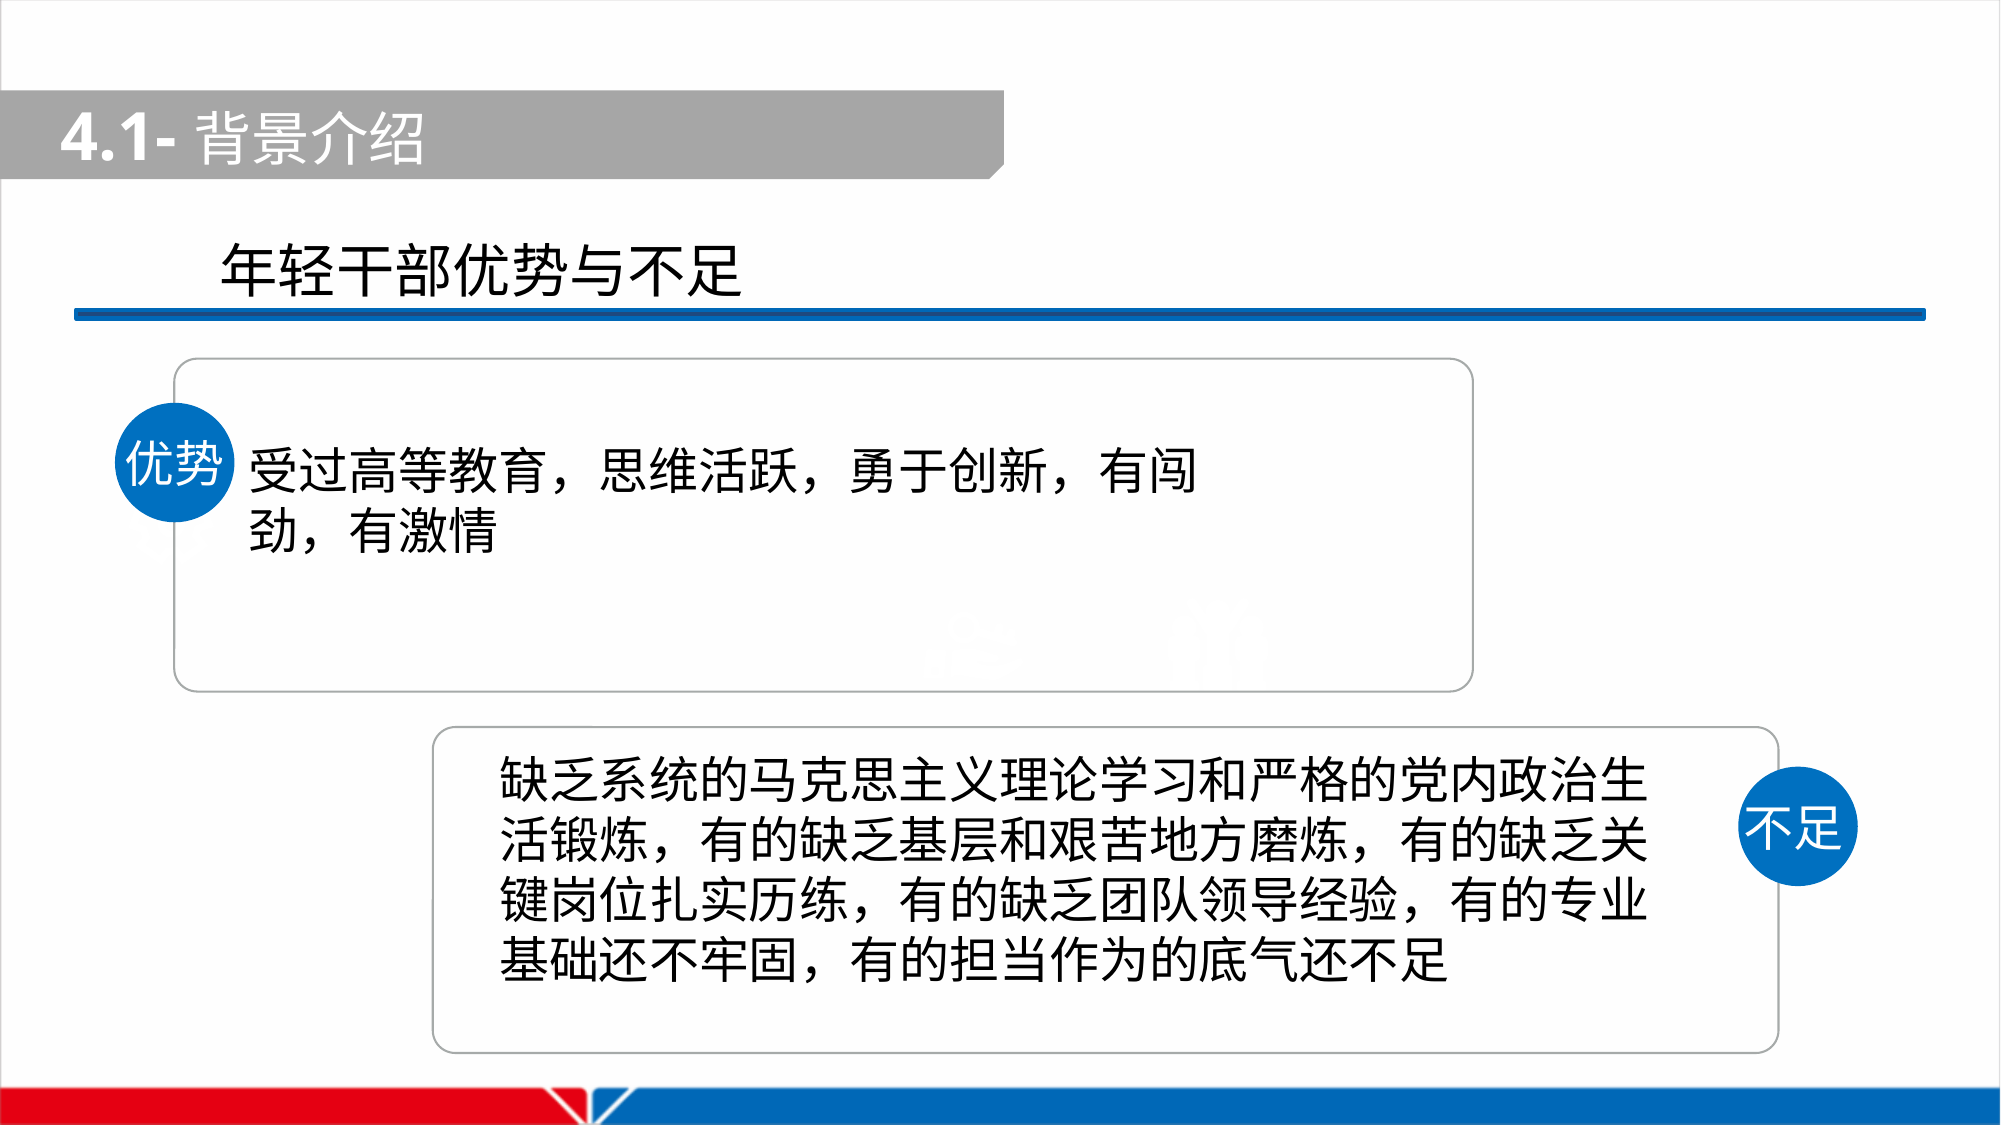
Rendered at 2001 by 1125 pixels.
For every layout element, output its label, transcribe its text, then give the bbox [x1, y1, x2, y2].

picture [0, 0, 2001, 1125]
text_box [128, 507, 174, 566]
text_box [0, 29, 2000, 248]
text_box 不足 [1739, 767, 1857, 886]
text_box 年轻干部优势与不足 [76, 259, 888, 306]
text_box [76, 309, 1924, 319]
text_box [174, 358, 1473, 692]
text_box 优势 [115, 403, 234, 522]
text_box [432, 727, 1779, 1054]
